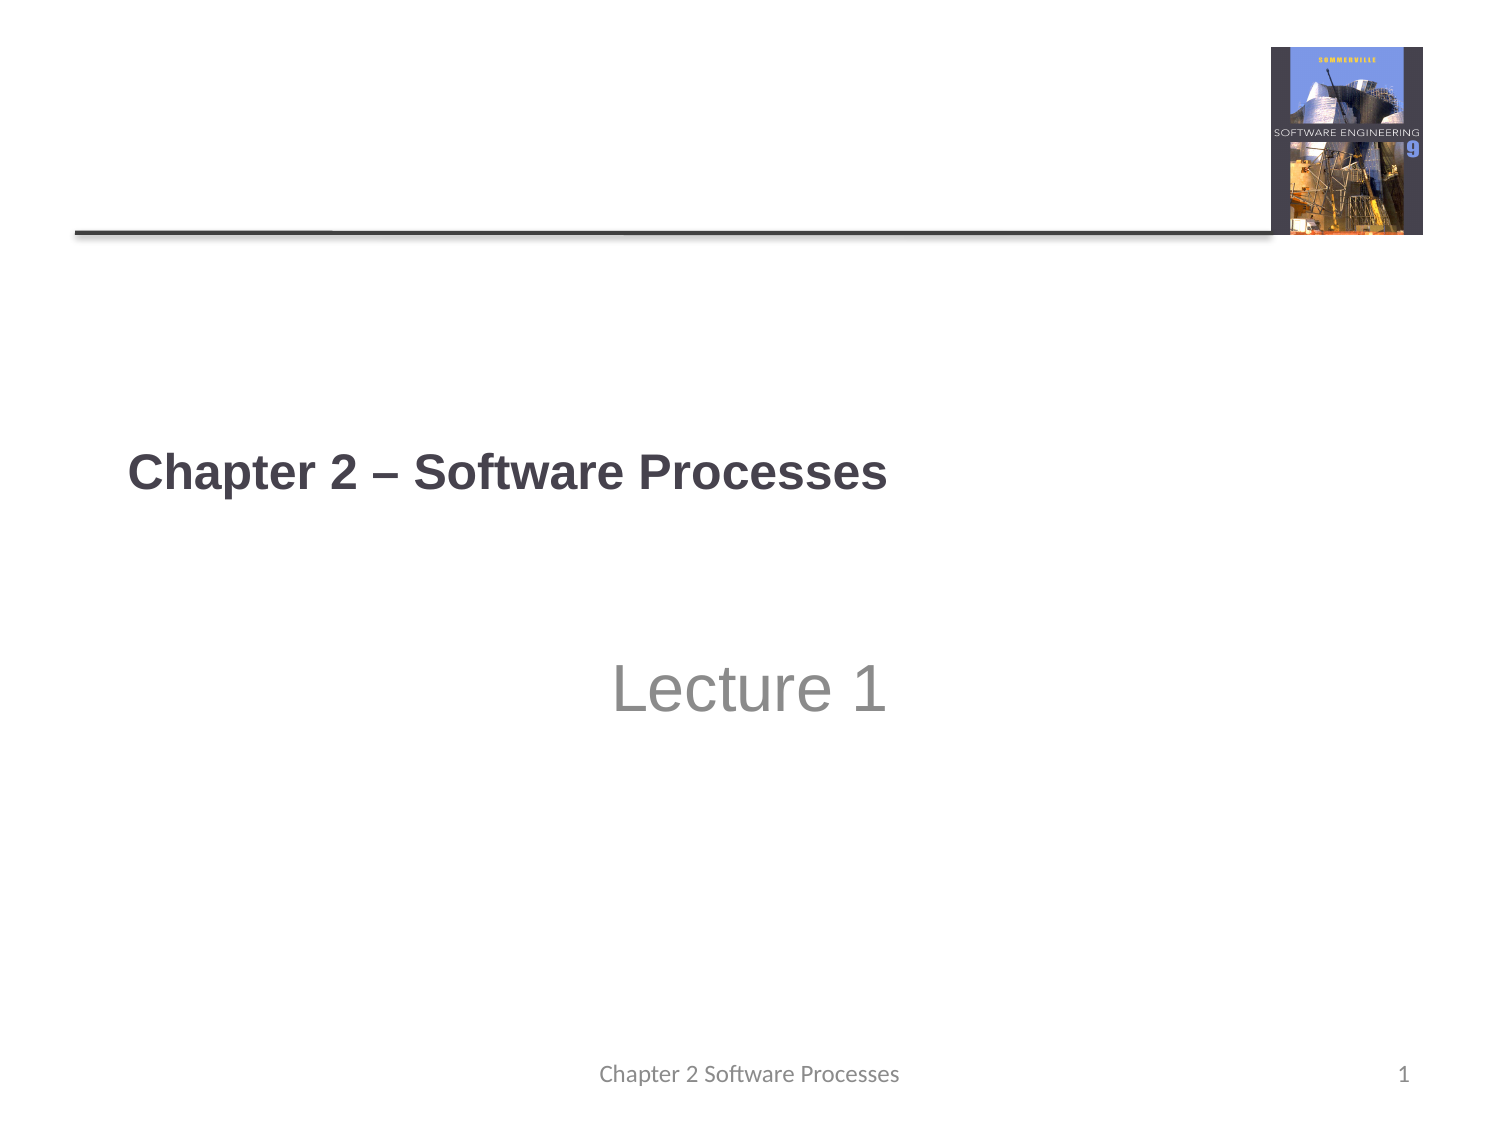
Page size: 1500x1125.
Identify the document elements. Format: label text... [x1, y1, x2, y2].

slide_number 1 [1074, 1042, 1425, 1103]
picture [1271, 47, 1423, 235]
footer Chapter 2 Software Processes [512, 1042, 988, 1103]
title Chapter 2 – Software Processes [112, 349, 1388, 591]
subtitle Lecture 1 [225, 637, 1275, 925]
